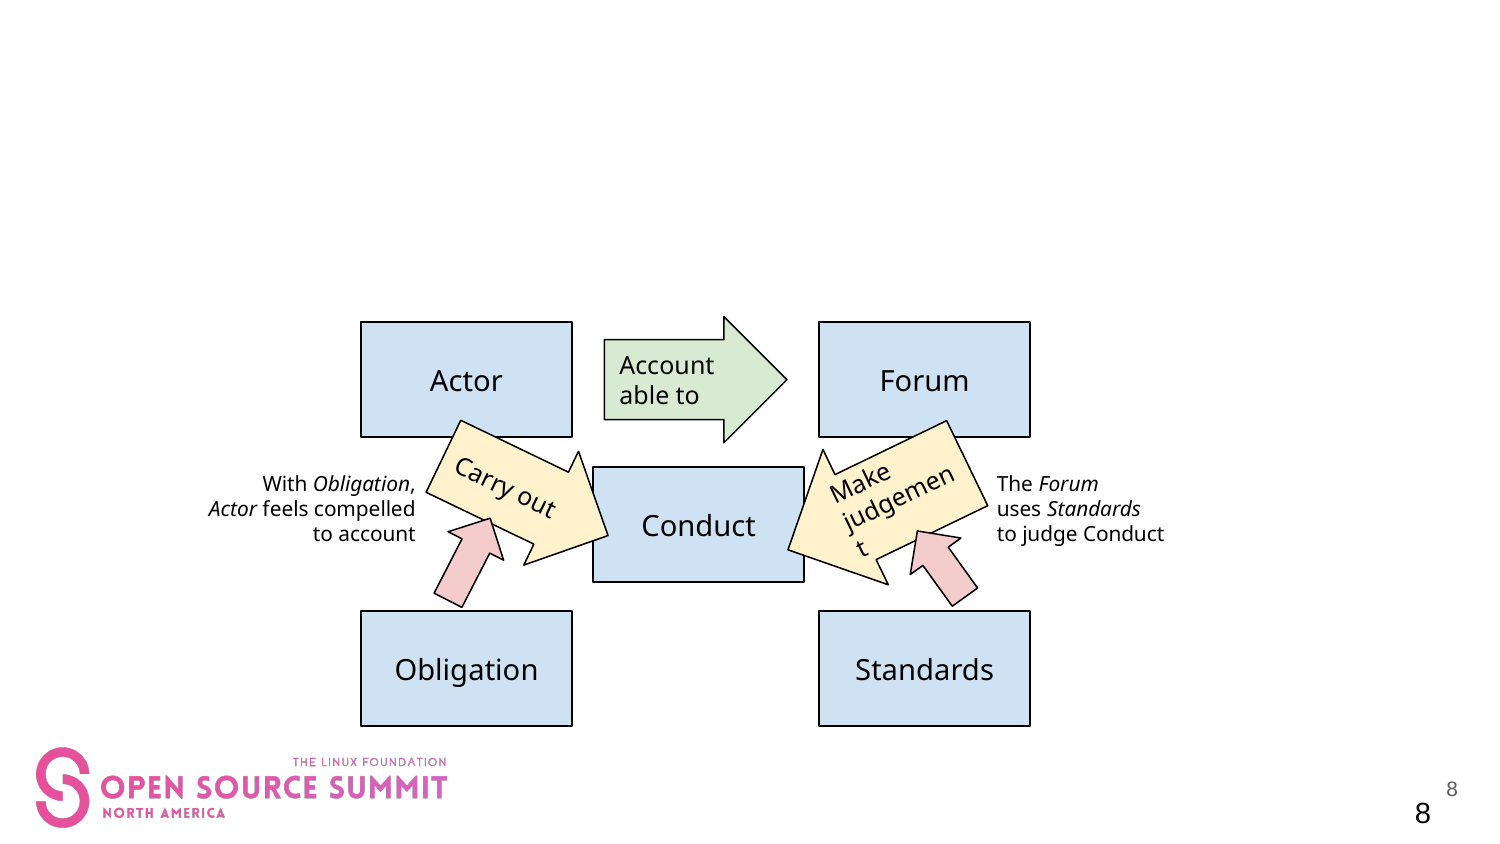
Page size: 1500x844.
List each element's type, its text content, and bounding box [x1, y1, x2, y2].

text_box Standards [819, 611, 1031, 727]
text_box Carry out [426, 420, 609, 566]
text_box Make judgement [787, 420, 988, 585]
text_box The Forum uses Standards to judge Conduct [981, 456, 1253, 561]
text_box Forum [819, 322, 1031, 438]
picture [36, 747, 447, 828]
text_box With Obligation, Actor feels compelled to account [110, 456, 431, 561]
text_box 8 [1403, 779, 1494, 844]
text_box Obligation [361, 611, 573, 727]
text_box Actor [361, 322, 573, 438]
text_box [910, 530, 978, 607]
text_box Conduct [593, 466, 804, 582]
text_box [434, 518, 504, 608]
text_box Account able to [604, 316, 787, 443]
